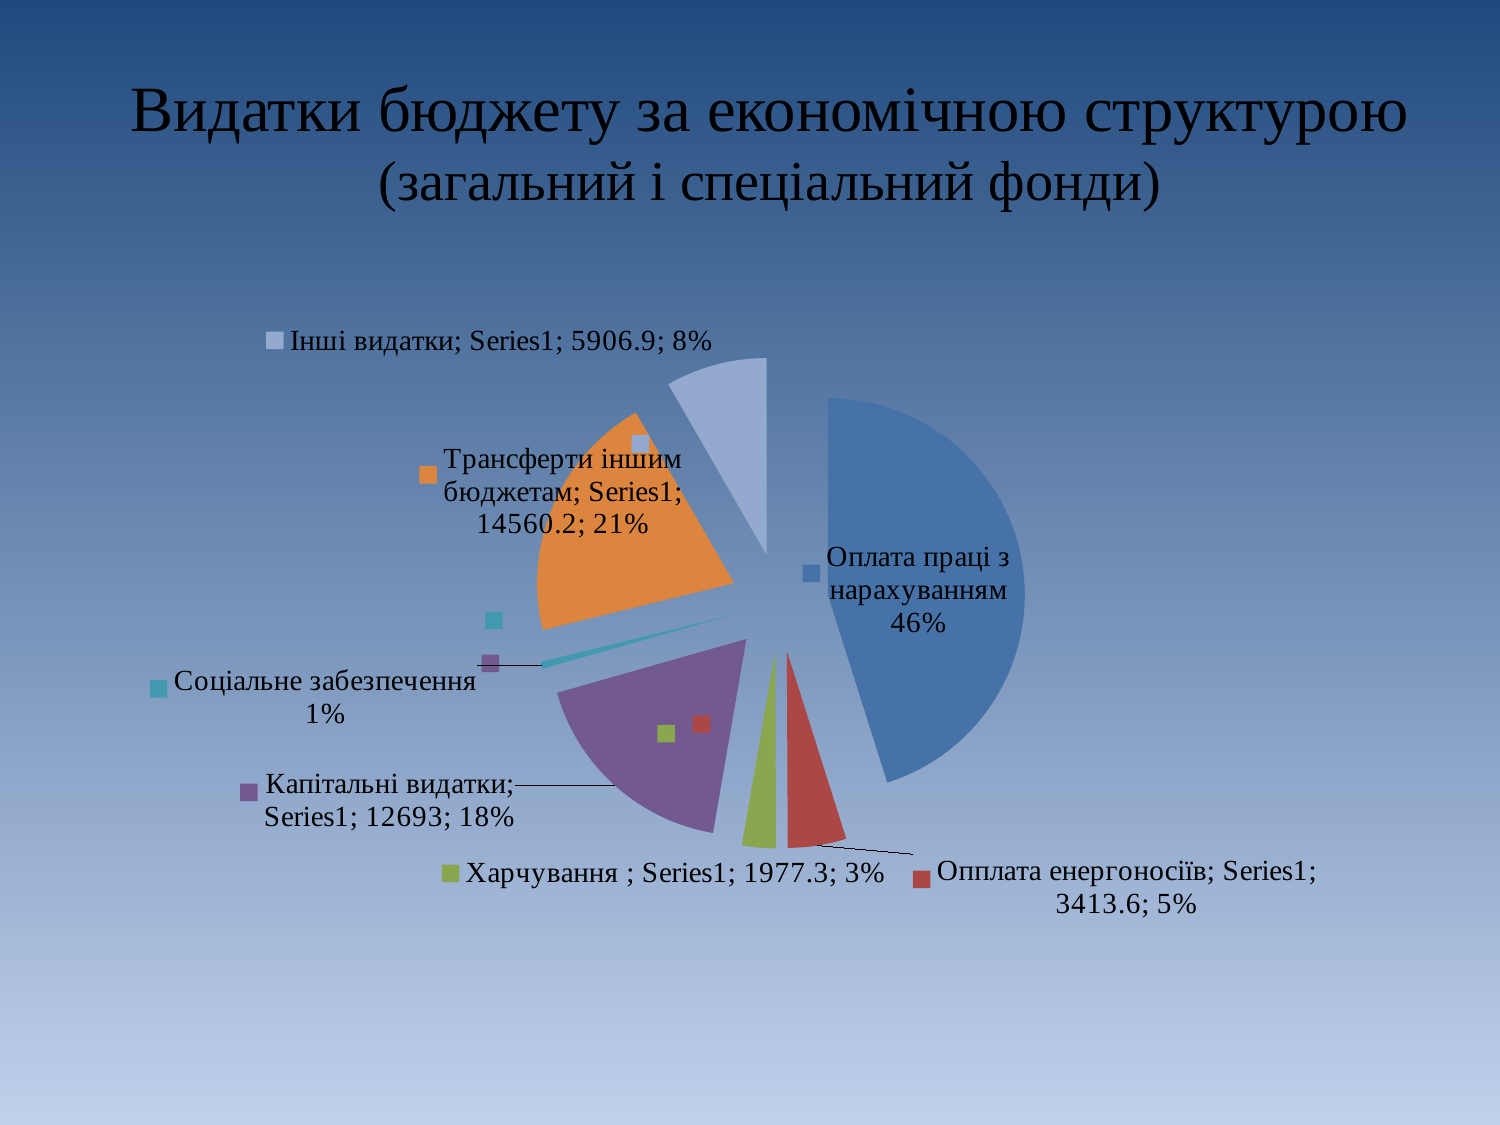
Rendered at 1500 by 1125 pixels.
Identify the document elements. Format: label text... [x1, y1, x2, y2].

chart [105, 175, 1454, 1067]
title Видатки бюджету за економічною структурою (загальний і спеціальний фонди) [75, 45, 1465, 235]
